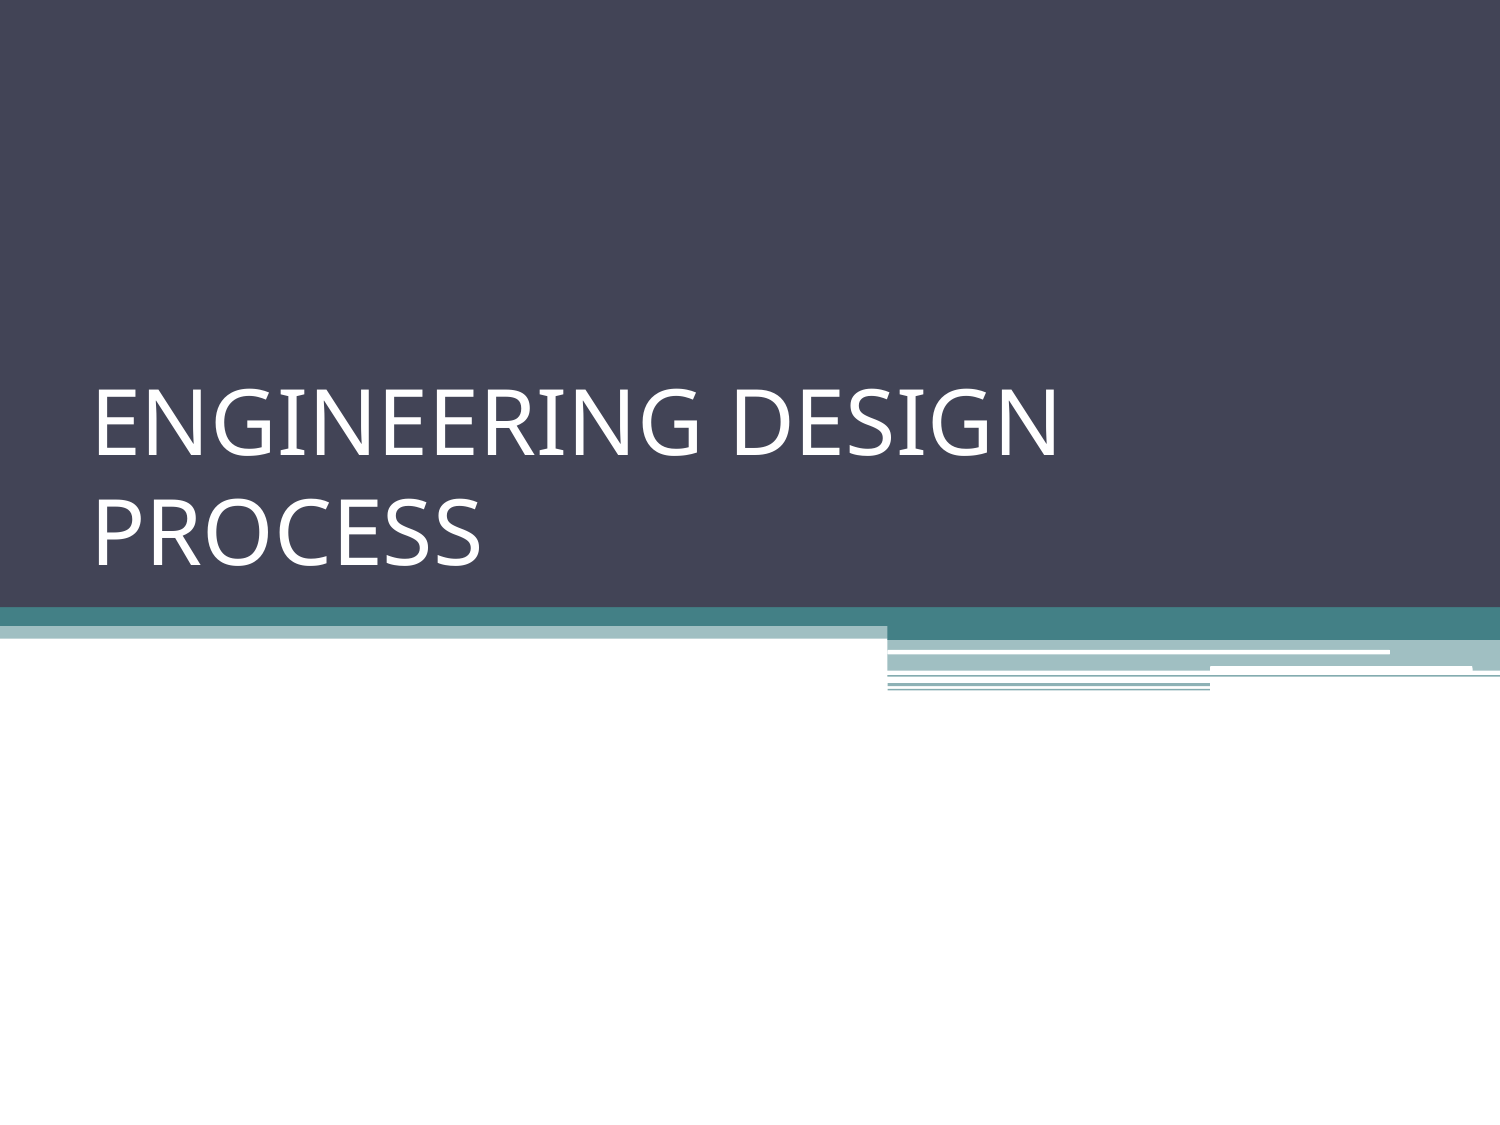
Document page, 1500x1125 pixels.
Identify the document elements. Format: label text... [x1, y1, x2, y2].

title ENGINEERING DESIGN PROCESS [75, 350, 1463, 592]
